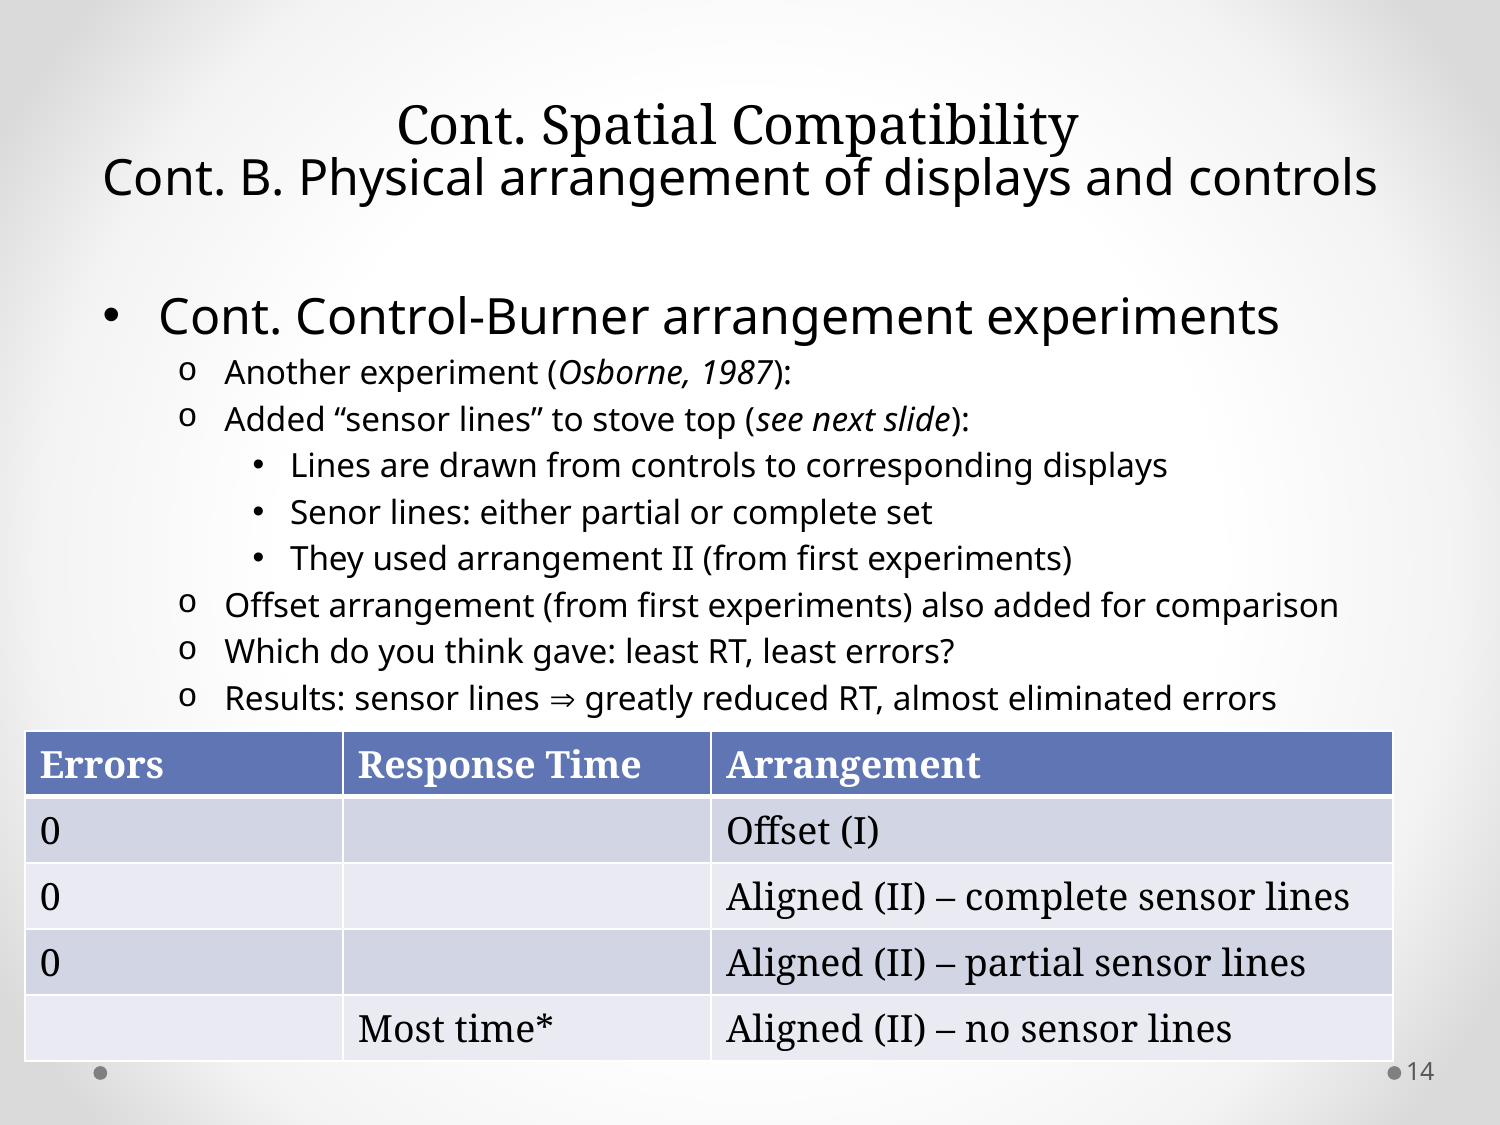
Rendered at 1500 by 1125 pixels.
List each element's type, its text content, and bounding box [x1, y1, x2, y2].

title Cont. Spatial Compatibility [62, 62, 1413, 163]
picture [0, 1, 1500, 1125]
list Cont. B. Physical arrangement of displays and controls Cont. Control-Burner arrangement experiments Another experiment (Osborne, 1987): Added “sensor lines” to stove top (see next slide): Lines are drawn from controls to corresponding displays Senor lines: either partial or complete set They used arrangement II (from first experiments) Offset arrangement (from first experiments) also added for comparison Which do you think gave: least RT, least errors? Results: sensor lines  greatly reduced RT, almost eliminated errors [87, 137, 1450, 1113]
slide_number 14 [1401, 1042, 1494, 1103]
